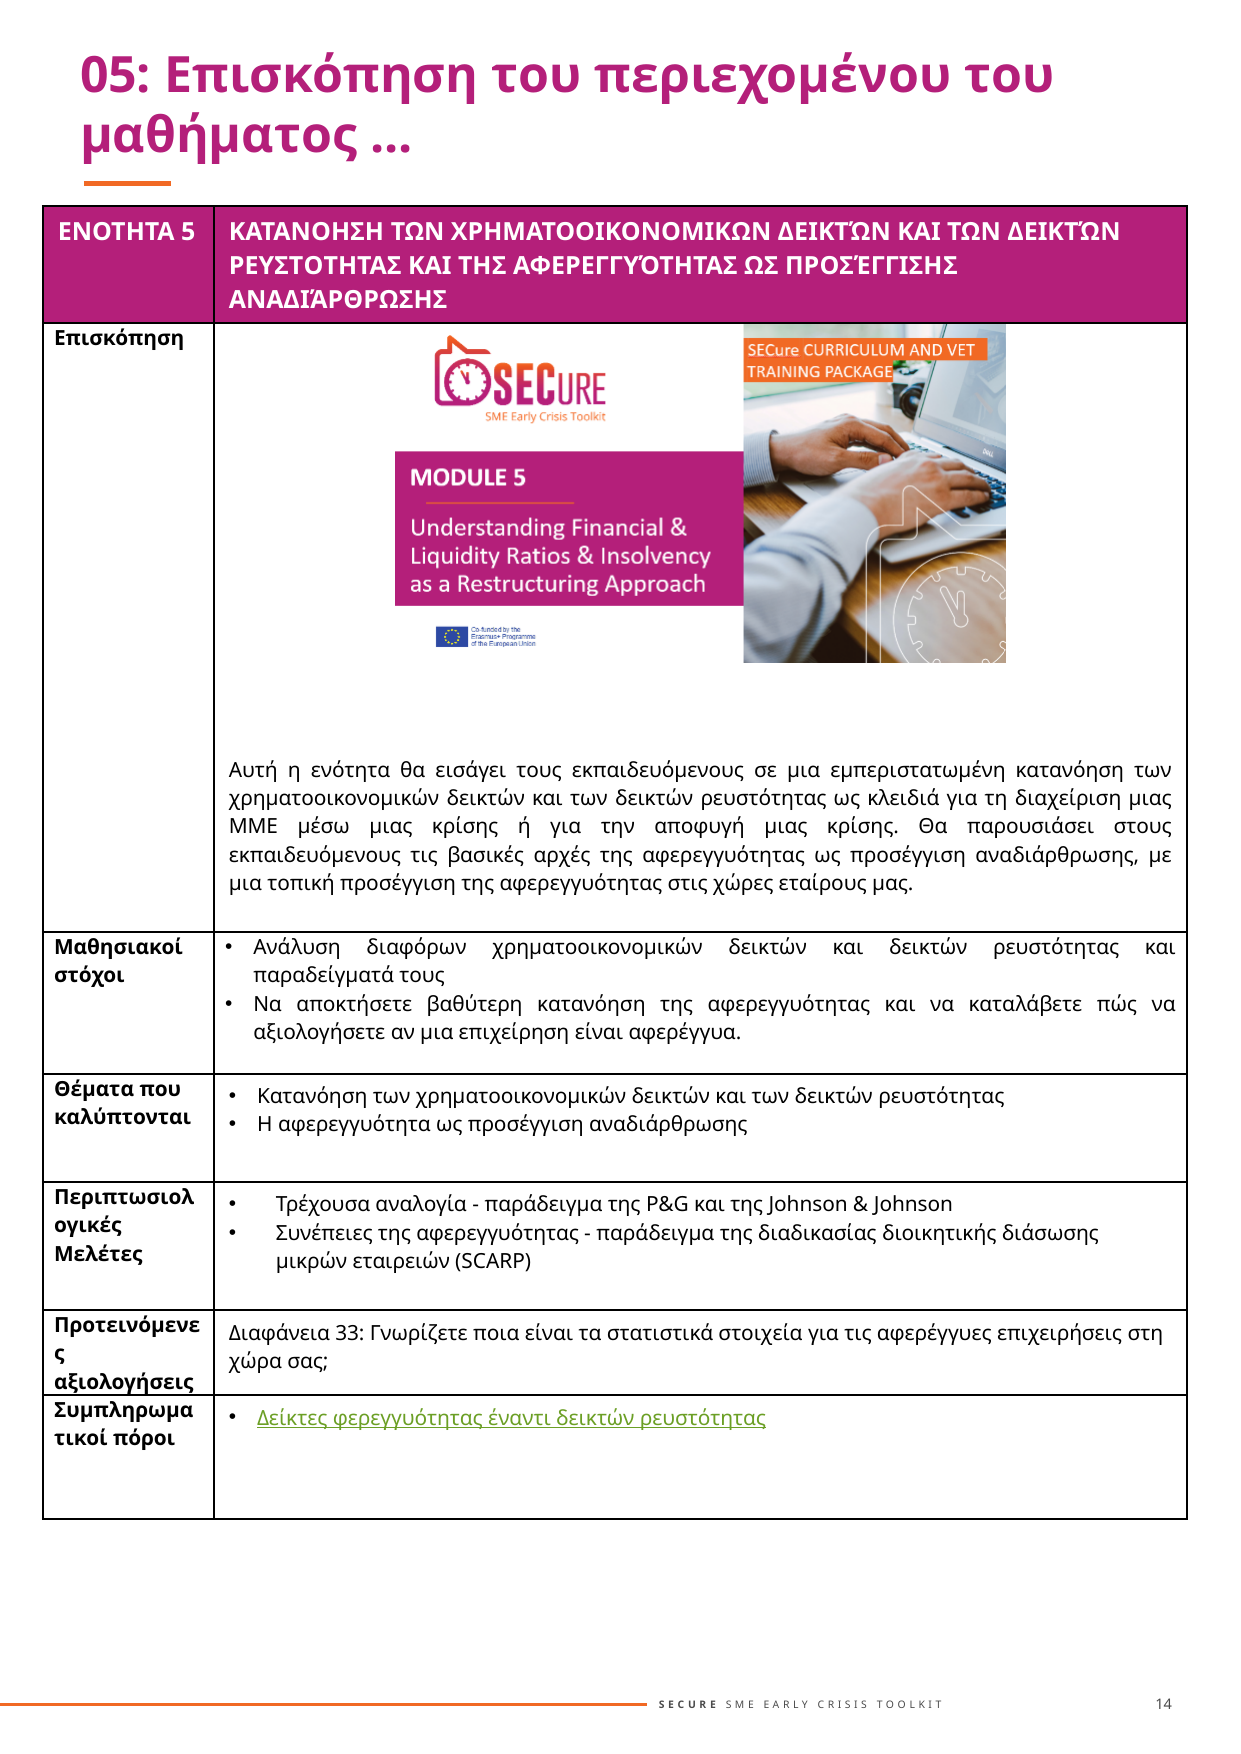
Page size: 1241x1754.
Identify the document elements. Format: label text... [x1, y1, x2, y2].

table_cell Δείκτες φερεγγυότητας έναντι δεικτών ρευστότητας [215, 1396, 1186, 1518]
table_cell Αυτή η ενότητα θα εισάγει τους εκπαιδευόμενους σε μια εμπεριστατωμένη κατανόηση των χρηματοοικονομικών δεικτών και των δεικτών ρευστότητας ως κλειδιά για τη διαχείριση μιας ΜΜΕ μέσω μιας κρίσης ή για την αποφυγή μιας κρίσης. Θα παρουσιάσει στους εκπαιδευόμενους τις βασικές αρχές της αφερεγγυότητας ως προσέγγιση αναδιάρθρωσης, με μια τοπική προσέγγιση της αφερεγγυότητας στις χώρες εταίρους μας. [215, 324, 1186, 931]
table_cell Ανάλυση διαφόρων χρηματοοικονομικών δεικτών και δεικτών ρευστότητας και παραδείγματά τους Να αποκτήσετε βαθύτερη κατανόηση της αφερεγγυότητας και να καταλάβετε πώς να αξιολογήσετε αν μια επιχείρηση είναι αφερέγγυα. [215, 933, 1186, 1073]
table_cell Κατανόηση των χρηματοοικονομικών δεικτών και των δεικτών ρευστότητας Η αφερεγγυότητα ως προσέγγιση αναδιάρθρωσης [215, 1075, 1186, 1181]
table_cell Θέματα που καλύπτονται [44, 1075, 213, 1181]
picture [395, 324, 1006, 663]
table_cell Μαθησιακοί στόχοι [44, 933, 213, 1073]
table_cell Περιπτωσιολογικές Μελέτες [44, 1183, 213, 1309]
table_cell Διαφάνεια 33: Γνωρίζετε ποια είναι τα στατιστικά στοιχεία για τις αφερέγγυες επιχειρήσεις στη χώρα σας; [215, 1311, 1186, 1394]
list 05: Επισκόπηση του περιεχομένου του μαθήματος ... [64, 35, 1165, 158]
table_cell Προτεινόμενες αξιολογήσεις [44, 1311, 213, 1394]
slide_number 14 [1024, 1666, 1187, 1743]
table_header ΚΑΤΑΝΟΗΣΗ ΤΩΝ ΧΡΗΜΑΤΟΟΙΚΟΝΟΜΙΚΩΝ ΔΕΙΚΤΏΝ ΚΑΙ ΤΩΝ ΔΕΙΚΤΏΝ ΡΕΥΣΤΟΤΗΤΑΣ ΚΑΙ ΤΗΣ ΑΦΕΡΕΓΓΥΌΤΗΤΑΣ ΩΣ ΠΡΟΣΈΓΓΙΣΗΣ ΑΝΑΔΙΆΡΘΡΩΣΗΣ [215, 207, 1186, 322]
table_header ΕΝΟΤΗΤΑ 5 [44, 207, 213, 322]
table_cell Επισκόπηση [44, 324, 213, 931]
table_cell Τρέχουσα αναλογία - παράδειγμα της P&G και της Johnson & Johnson Συνέπειες της αφερεγγυότητας - παράδειγμα της διαδικασίας διοικητικής διάσωσης μικρών εταιρειών (SCARP) [215, 1183, 1186, 1309]
table_cell Συμπληρωματικοί πόροι [44, 1396, 213, 1518]
